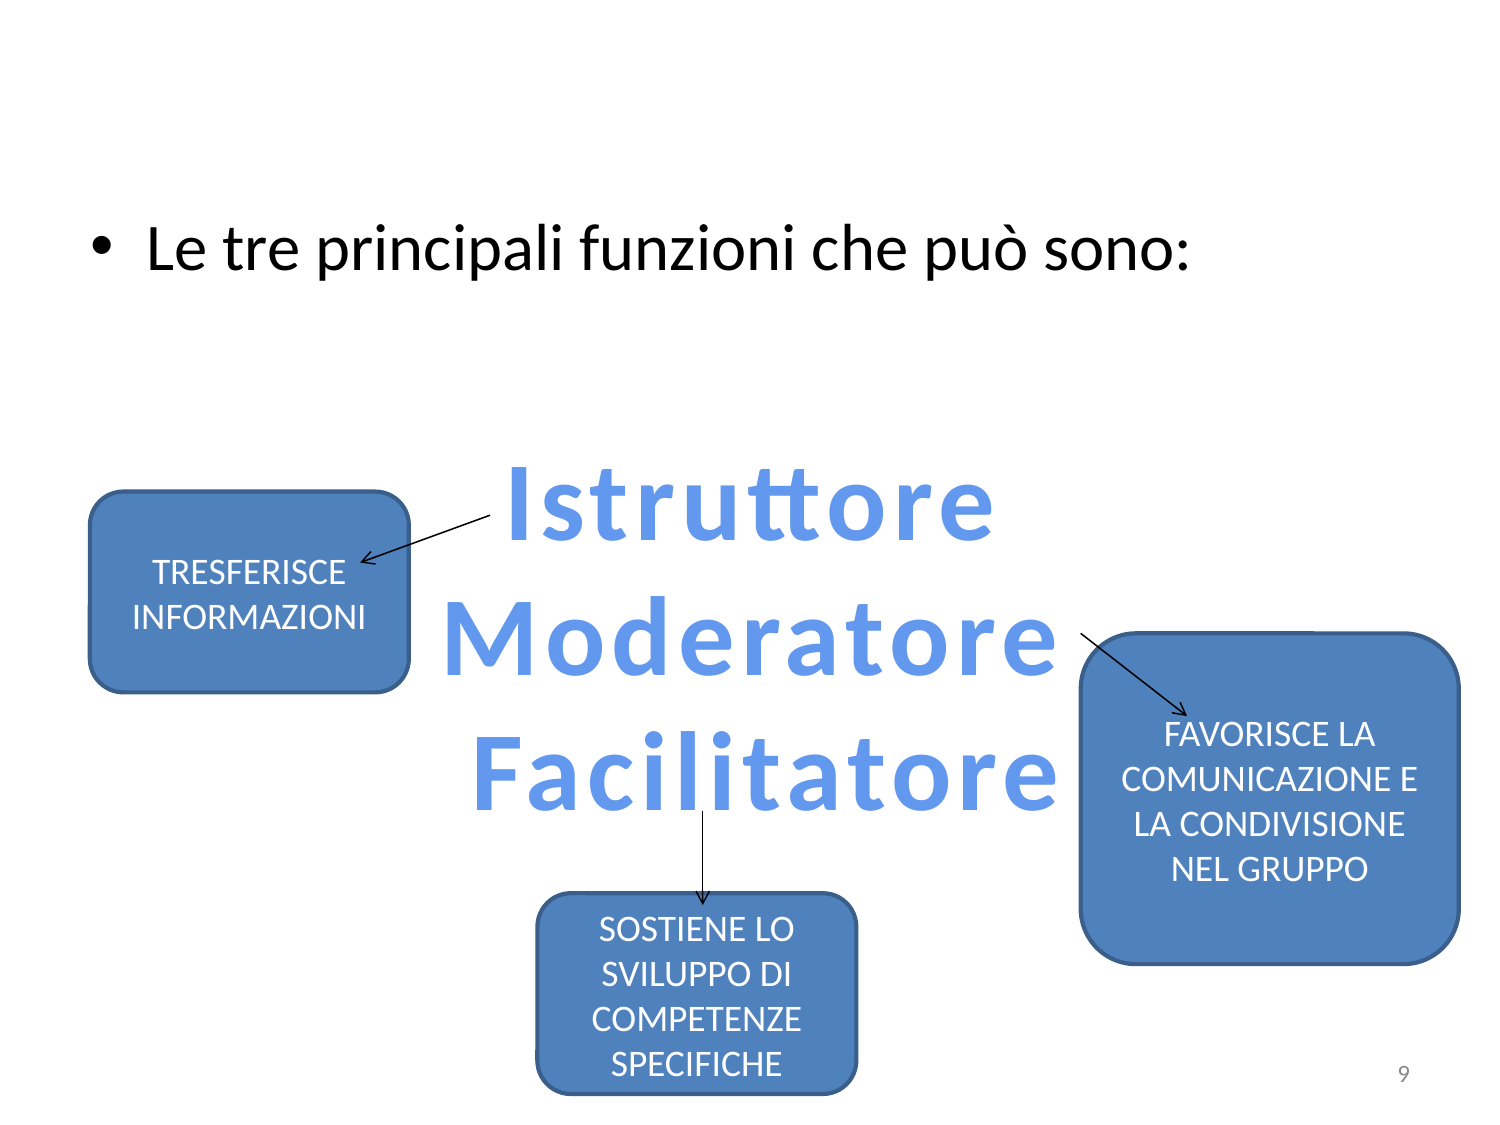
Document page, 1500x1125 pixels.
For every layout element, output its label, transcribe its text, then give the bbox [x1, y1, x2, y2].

slide_number 9 [1074, 1042, 1425, 1103]
text_box FAVORISCE LA COMUNICAZIONE E LA CONDIVISIONE NEL GRUPPO [1078, 631, 1461, 967]
text_box TRESFERISCE INFORMAZIONI [87, 489, 411, 695]
text_box Istruttore Moderatore Facilitatore [392, 420, 1108, 841]
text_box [1080, 633, 1188, 717]
text_box SOSTIENE LO SVILUPPO DI COMPETENZE SPECIFICHE [535, 891, 859, 1097]
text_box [359, 514, 491, 563]
list Le tre principali funzioni che può sono: [75, 196, 1425, 939]
